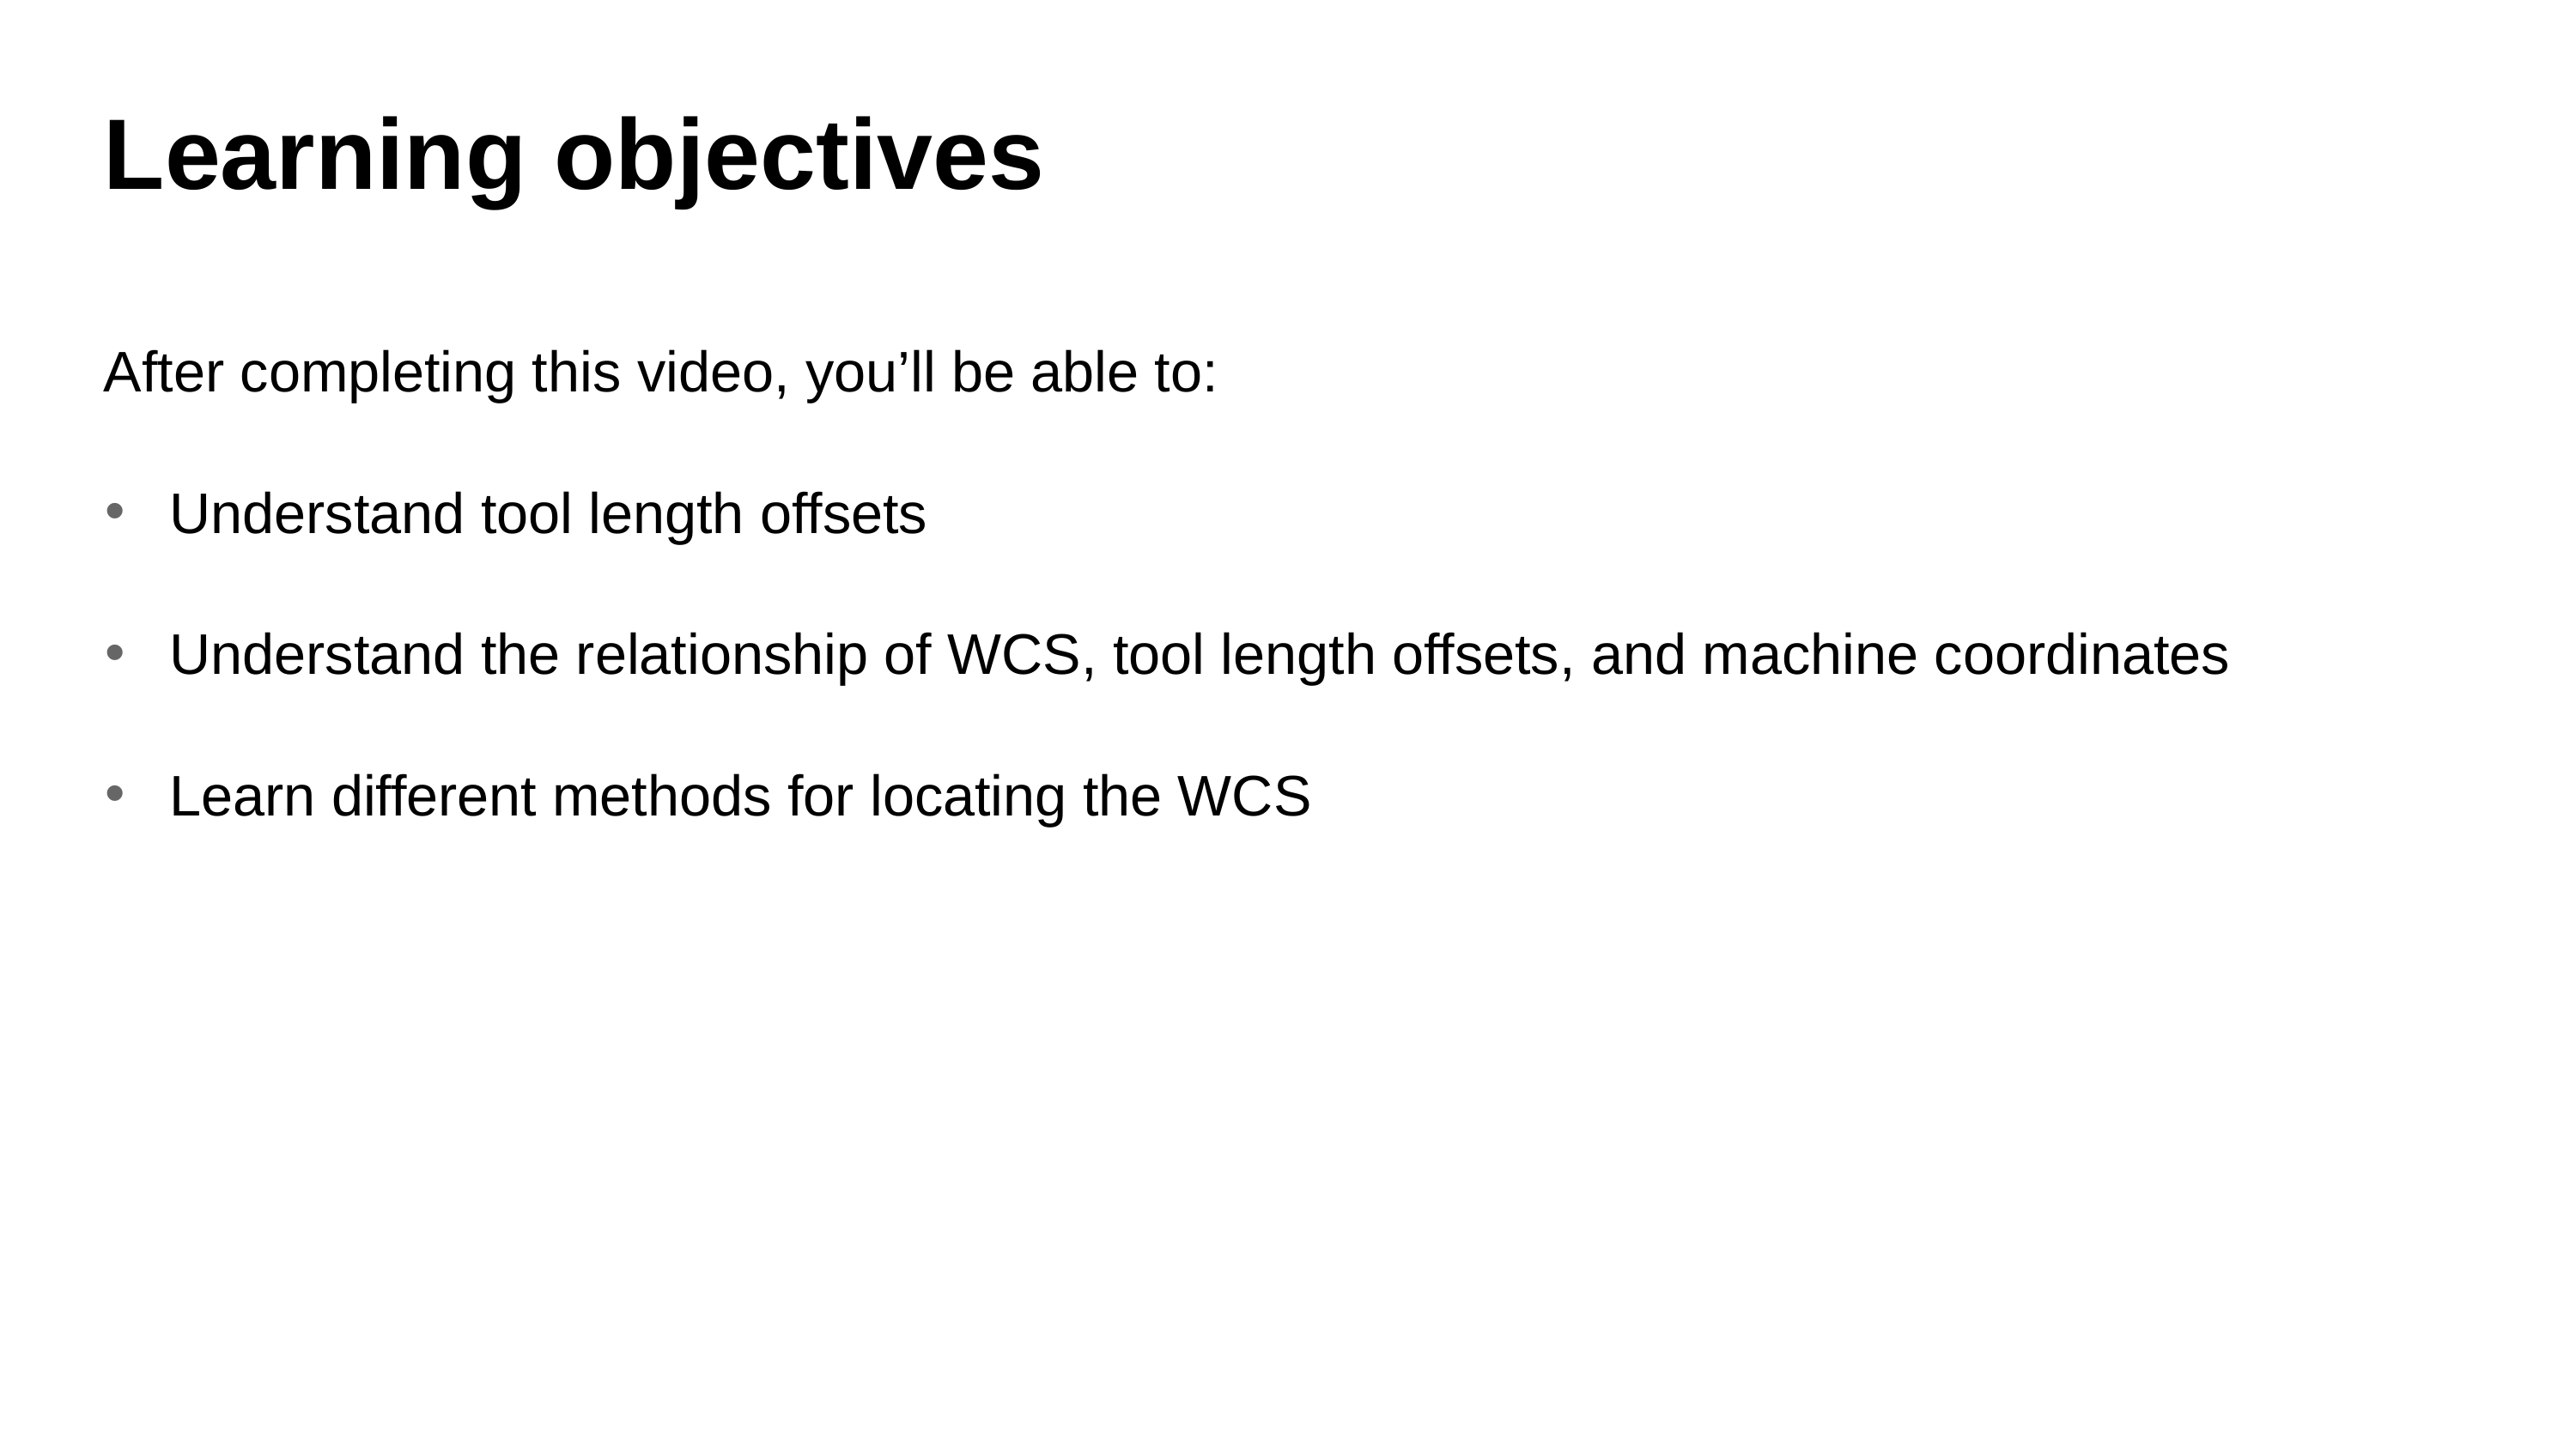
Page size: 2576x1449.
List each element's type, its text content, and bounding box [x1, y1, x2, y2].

list After completing this video, you’ll be able to: Understand tool length offsets Understand the relationship of WCS, tool length offsets, and machine coordinates Learn different methods for locating the WCS [103, 345, 2473, 1346]
title Learning objectives [103, 103, 2473, 345]
